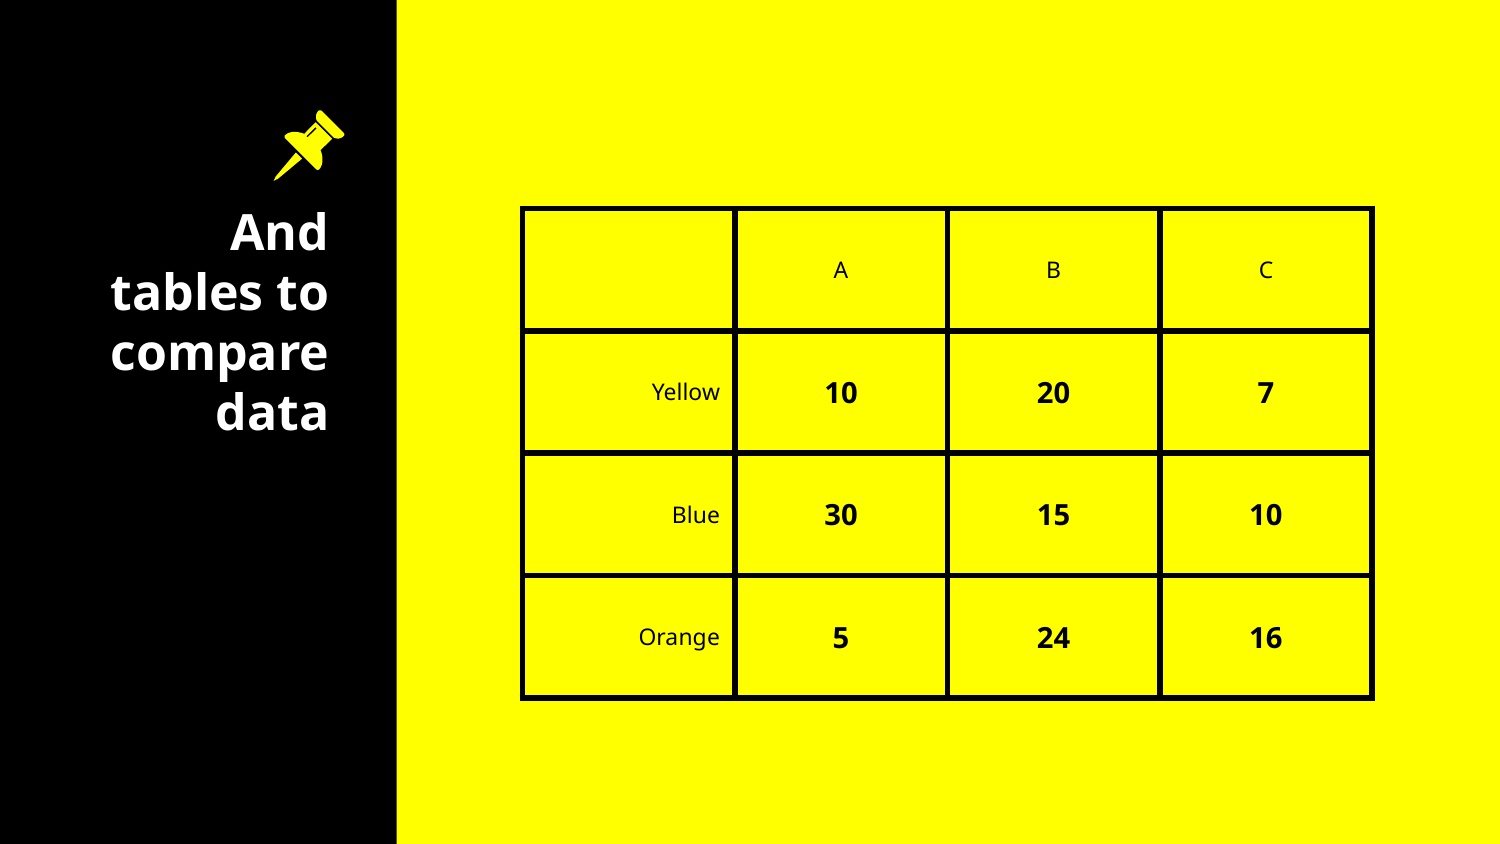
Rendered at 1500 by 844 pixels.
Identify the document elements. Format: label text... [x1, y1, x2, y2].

table_cell 15 [950, 456, 1157, 573]
table_cell 16 [1163, 578, 1369, 695]
table_cell Blue [525, 456, 732, 573]
table_cell 10 [1163, 456, 1369, 573]
table_header A [738, 211, 945, 328]
table_cell 30 [738, 456, 945, 573]
table_header C [1163, 211, 1369, 328]
table_cell 5 [738, 578, 945, 695]
table_cell Yellow [525, 334, 732, 450]
table_cell 24 [950, 578, 1157, 695]
table_cell 7 [1163, 334, 1369, 450]
table_header [525, 211, 732, 328]
table_cell Orange [525, 578, 732, 695]
table_cell 20 [950, 334, 1157, 450]
table_header B [950, 211, 1157, 328]
title And tables to compare data [65, 185, 345, 429]
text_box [273, 109, 345, 182]
table_cell 10 [738, 334, 945, 450]
